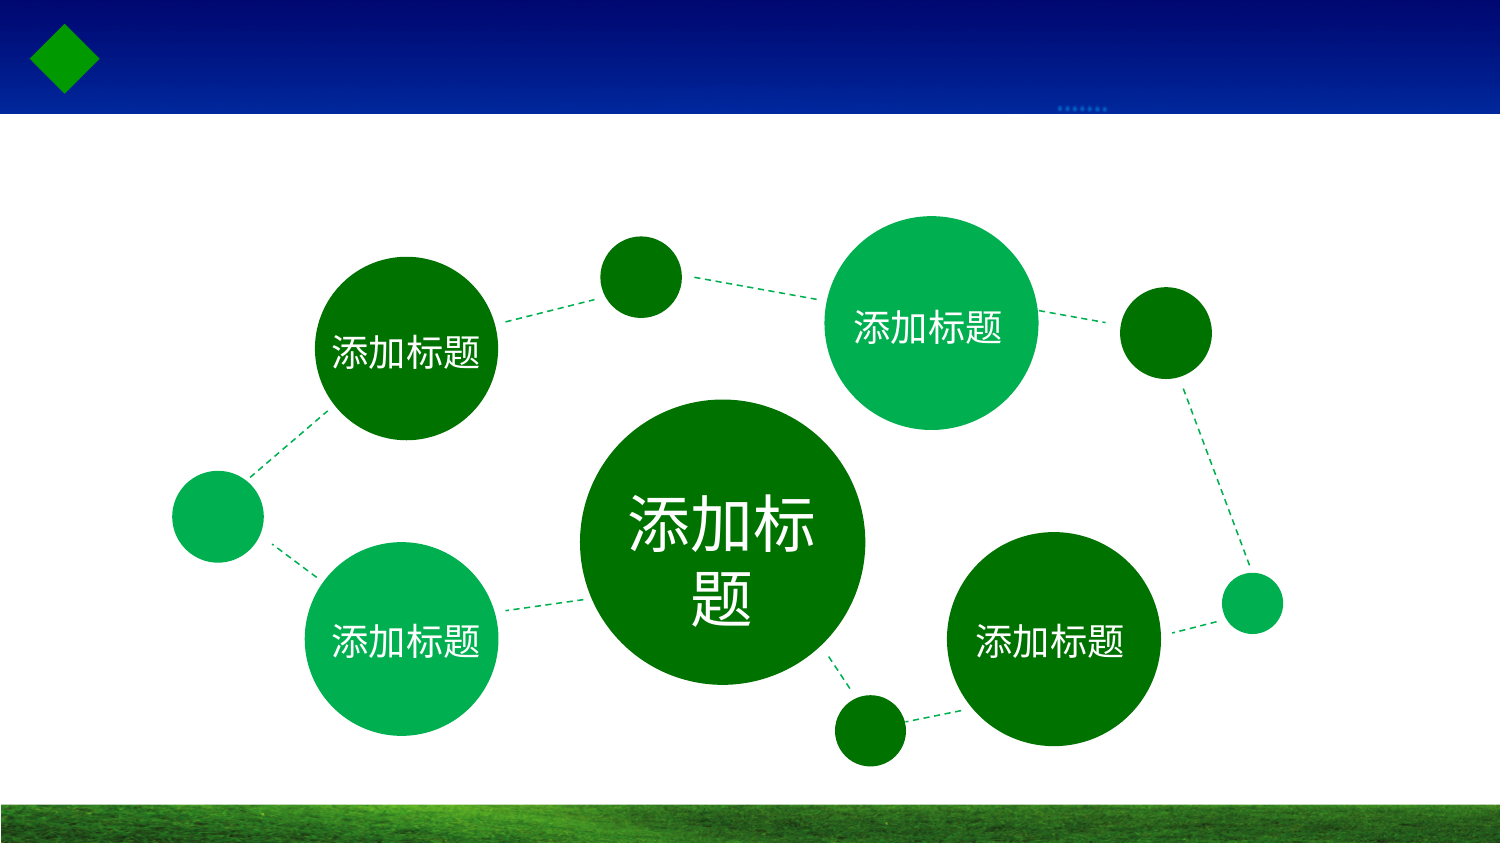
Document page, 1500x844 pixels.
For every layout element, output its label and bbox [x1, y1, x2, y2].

text_box [314, 256, 550, 441]
picture [0, 0, 1500, 114]
text_box [579, 399, 866, 685]
picture [0, 805, 1500, 844]
text_box [834, 695, 907, 767]
text_box [824, 216, 1073, 430]
text_box [946, 532, 1195, 747]
text_box [172, 470, 264, 563]
text_box [1221, 572, 1284, 635]
text_box [1120, 287, 1212, 380]
text_box [304, 542, 550, 736]
text_box [600, 236, 682, 318]
